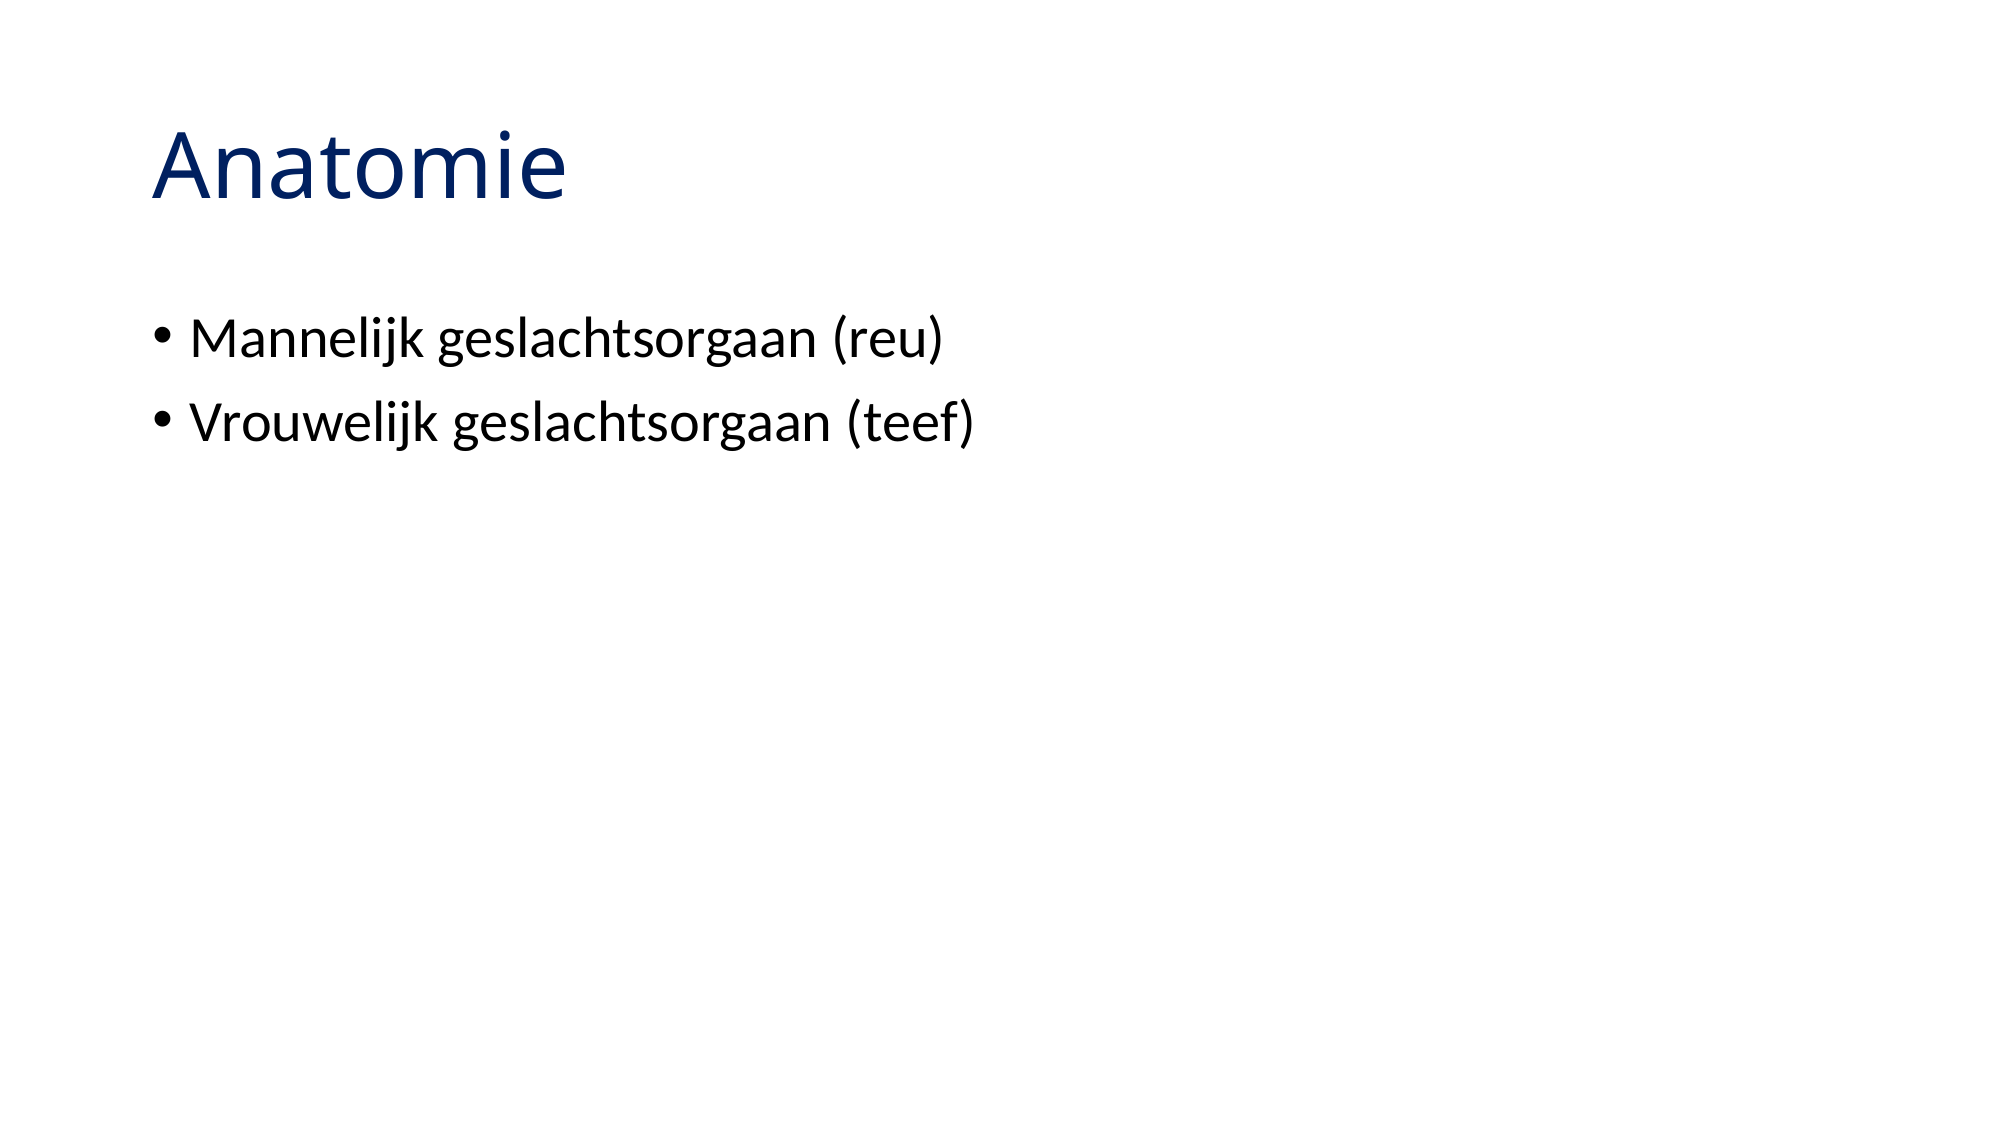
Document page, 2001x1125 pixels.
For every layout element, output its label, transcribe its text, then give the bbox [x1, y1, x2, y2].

list Mannelijk geslachtsorgaan (reu) Vrouwelijk geslachtsorgaan (teef) [137, 299, 1863, 1014]
title Anatomie [137, 59, 1863, 278]
